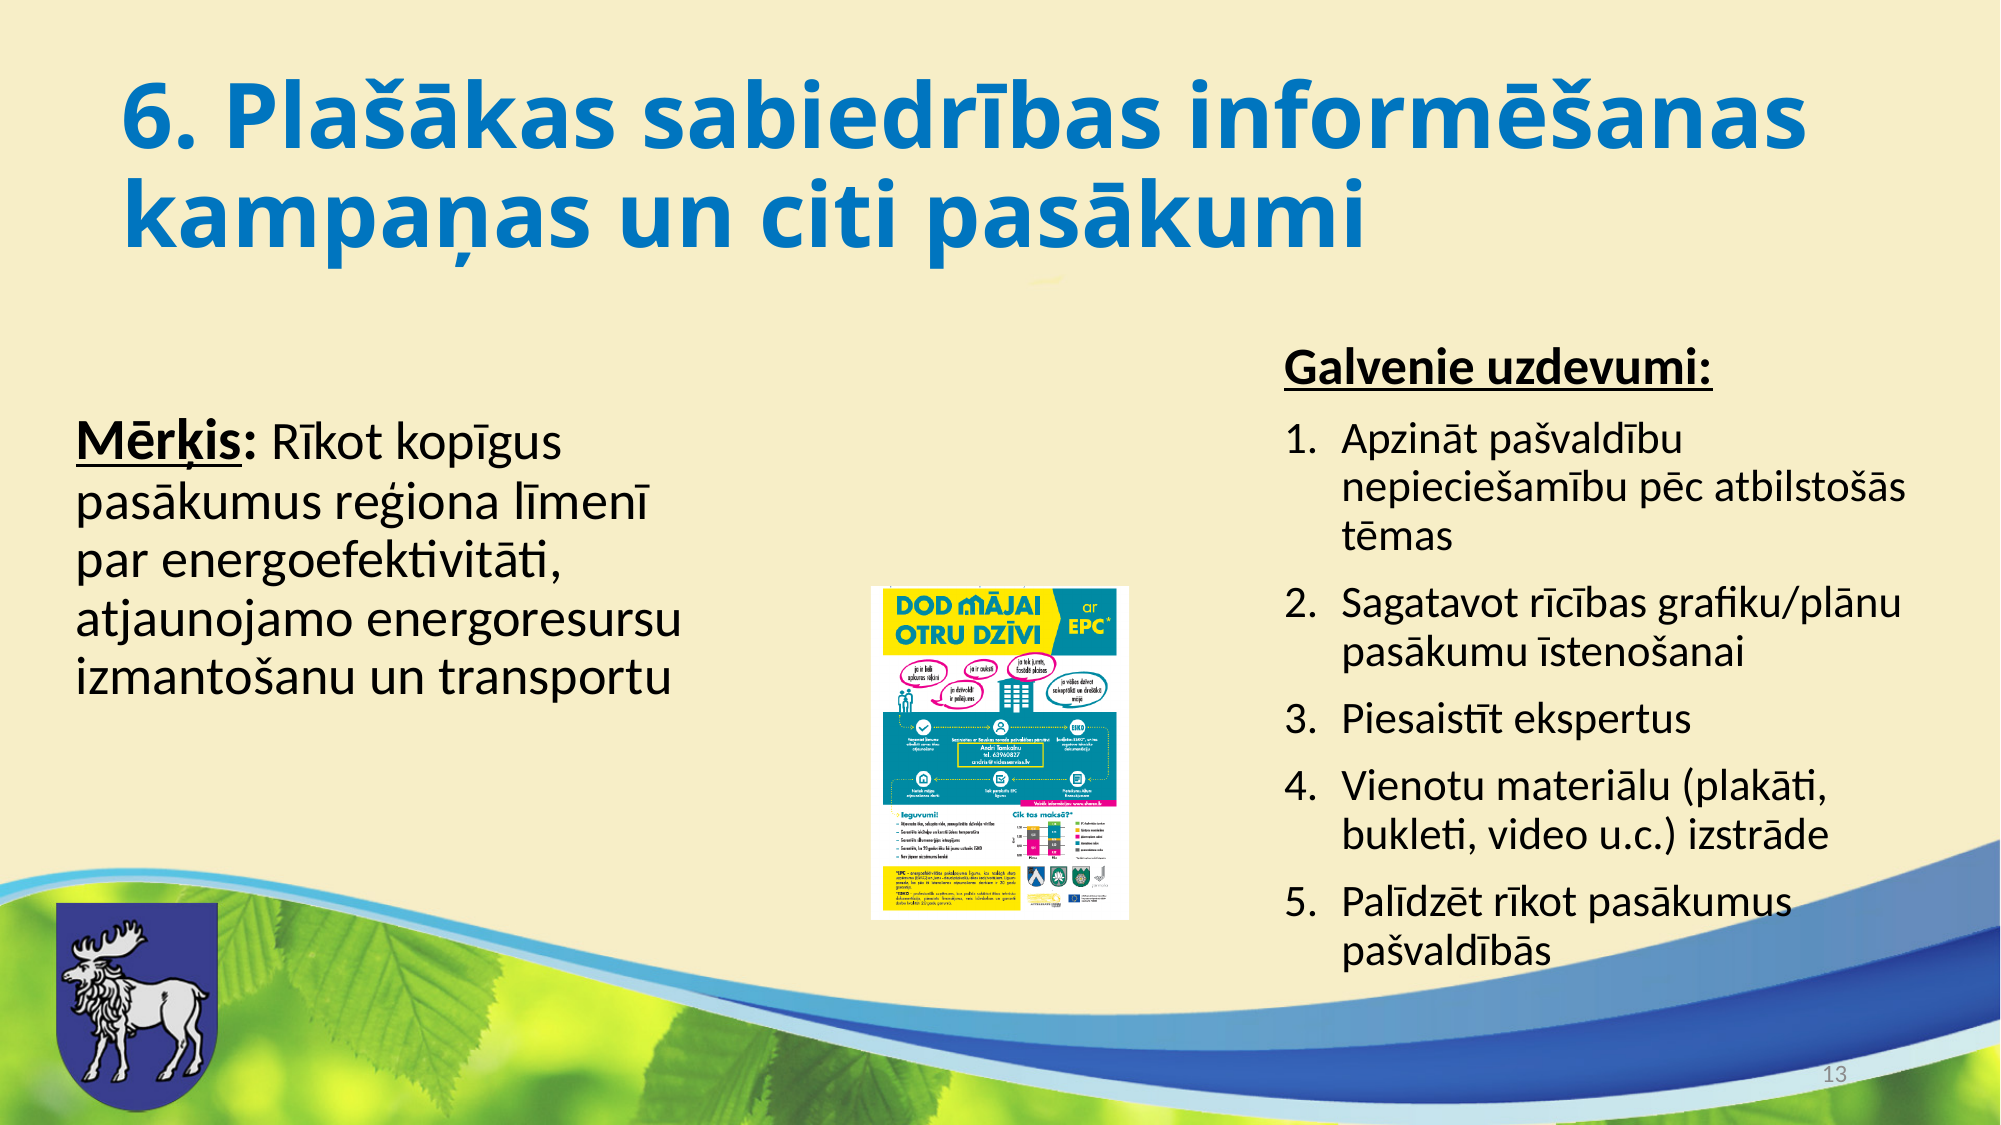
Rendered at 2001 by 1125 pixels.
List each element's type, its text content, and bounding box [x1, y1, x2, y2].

list Galvenie uzdevumi: Apzināt pašvaldību nepieciešamību pēc atbilstošās tēmas Sagatavot rīcības grafiku/plānu pasākumu īstenošanai Piesaistīt ekspertus Vienotu materiālu (plakāti, bukleti, video u.c.) izstrāde Palīdzēt rīkot pasākumus pašvaldībās [1269, 331, 1945, 989]
picture [0, 0, 2001, 1125]
text_box Mērķis: Rīkot kopīgus pasākumus reģiona līmenī par energoefektivitāti, atjaunojamo energoresursu izmantošanu un transportu [60, 378, 718, 738]
slide_number 13 [1412, 1042, 1863, 1103]
title 6. Plašākas sabiedrības informēšanas kampaņas un citi pasākumi [106, 59, 1832, 278]
